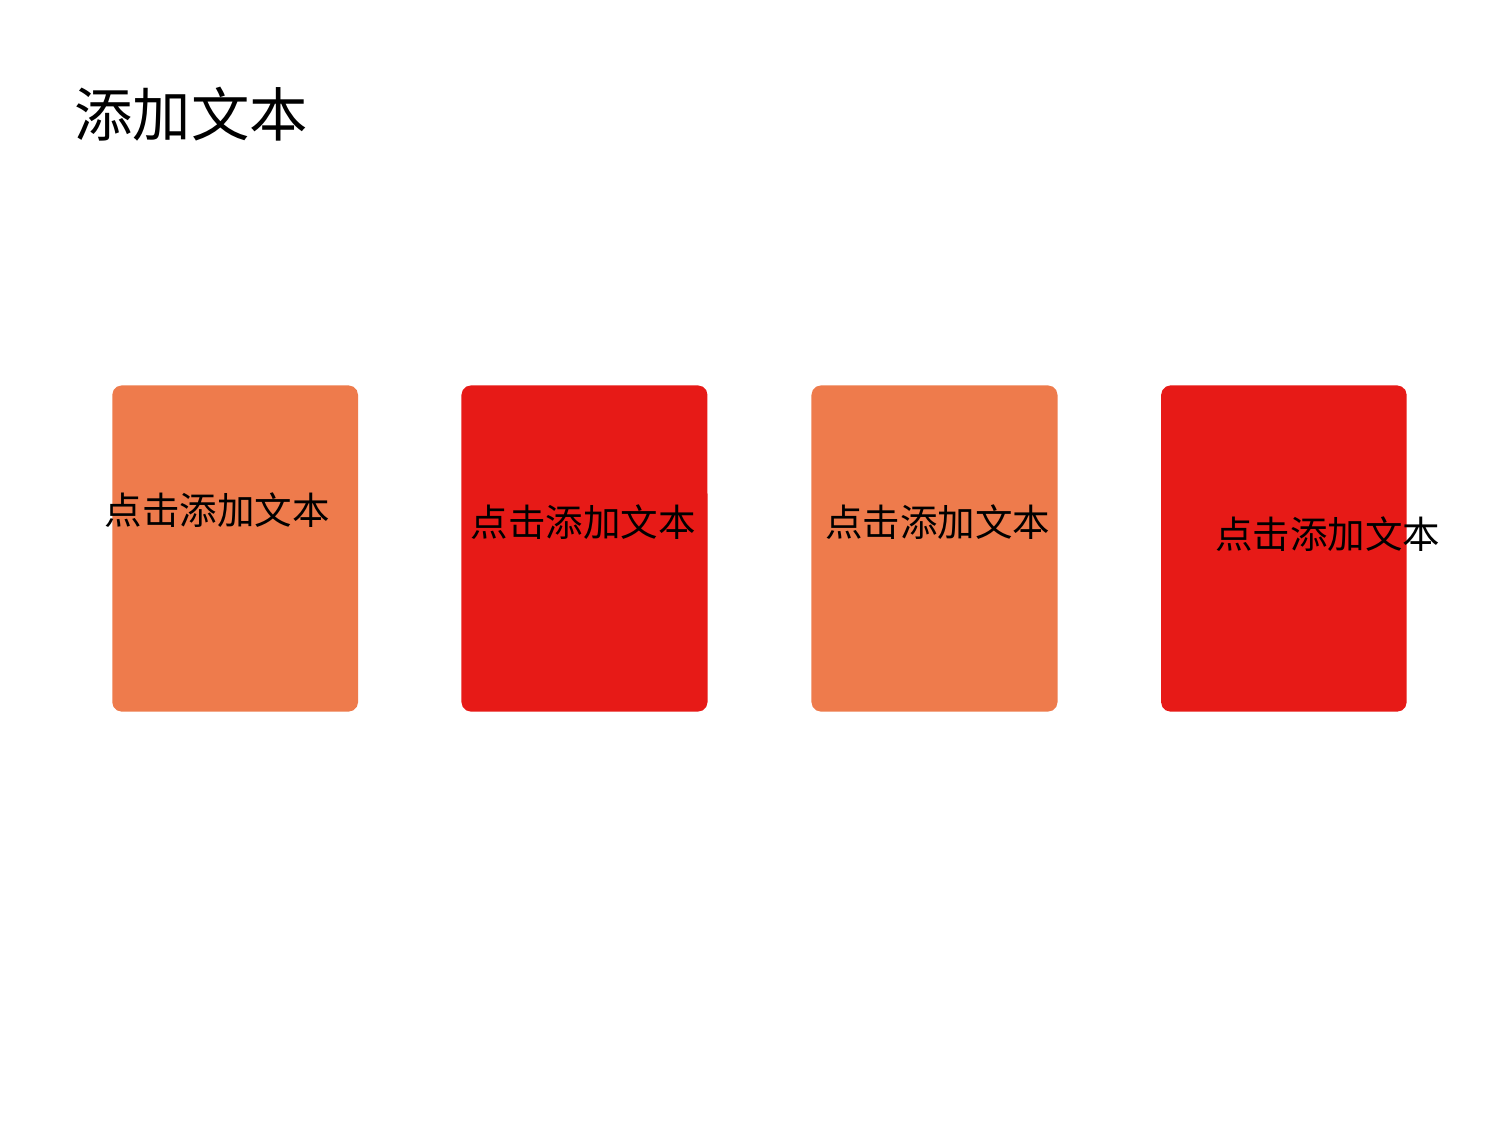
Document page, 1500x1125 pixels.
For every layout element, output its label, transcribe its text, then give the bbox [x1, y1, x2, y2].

text_box 点击添加文本 [1200, 503, 1455, 564]
text_box [459, 552, 710, 714]
text_box [1158, 383, 1409, 714]
text_box [809, 383, 1060, 714]
text_box [459, 383, 710, 491]
text_box 点击添加文本 [810, 491, 1066, 552]
text_box 点击添加文本 [89, 479, 345, 540]
text_box 添加文本 [60, 70, 323, 156]
text_box 点击添加文本 [455, 491, 711, 552]
text_box [110, 383, 361, 714]
